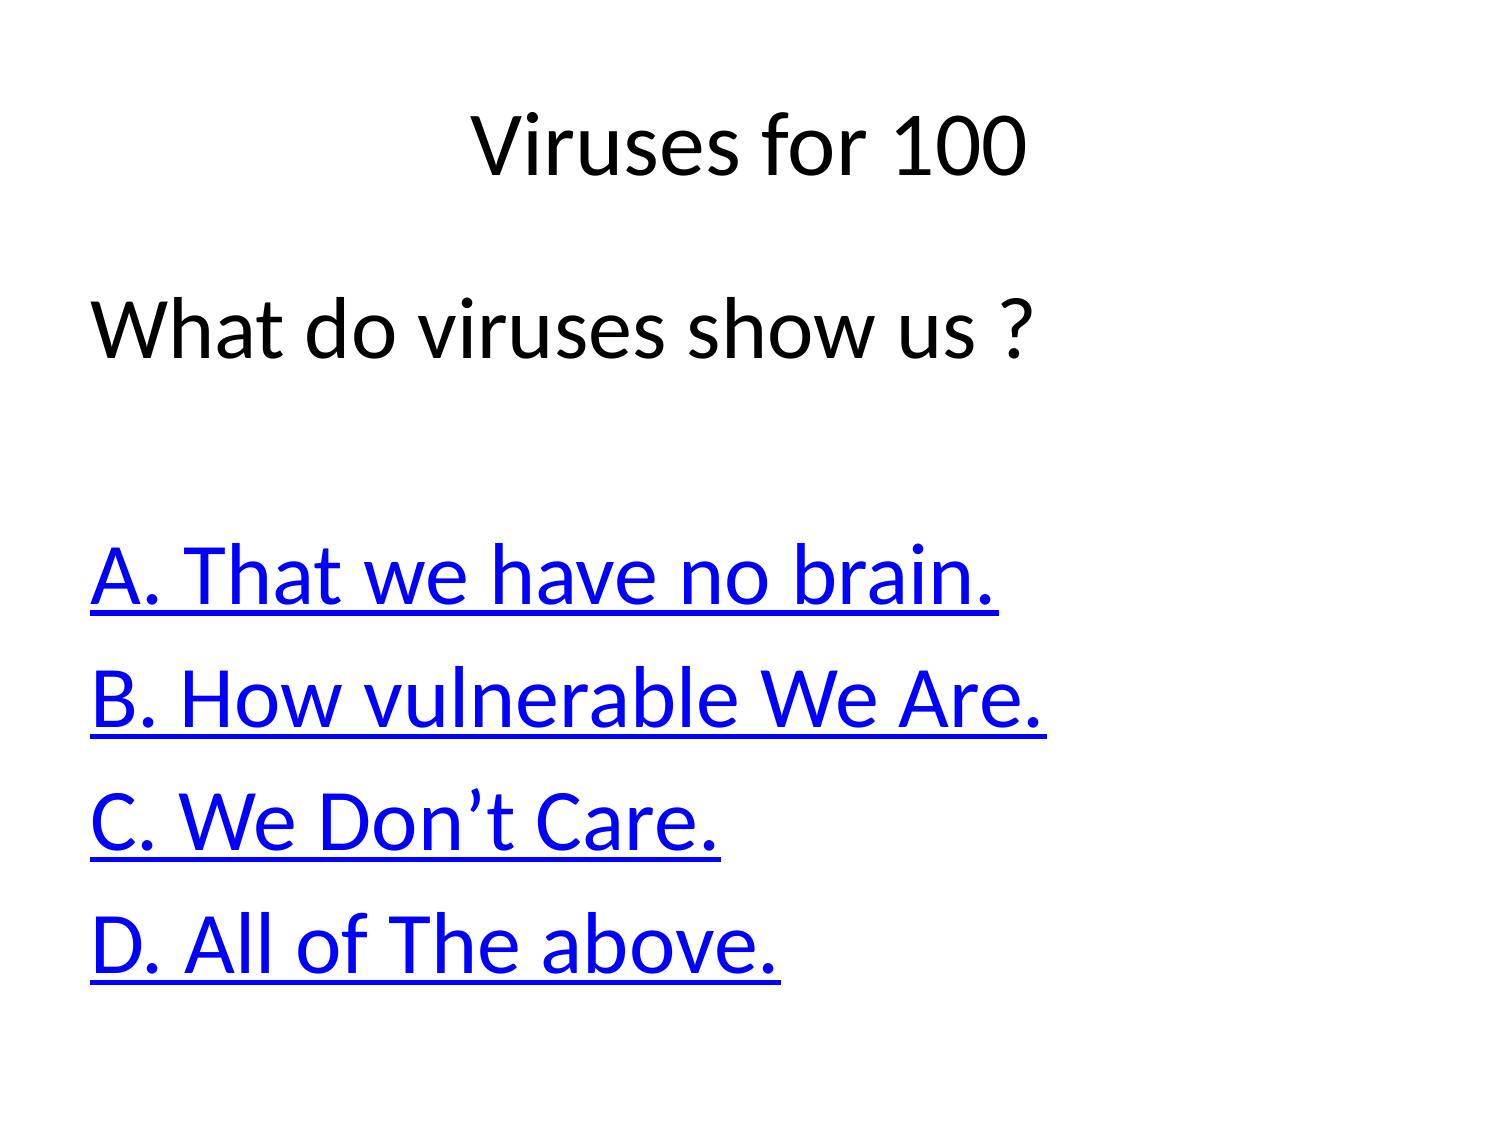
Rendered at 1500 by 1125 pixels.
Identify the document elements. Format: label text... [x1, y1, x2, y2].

title Viruses for 100 [75, 45, 1425, 233]
list What do viruses show us ? A. That we have no brain. B. How vulnerable We Are. C. We Don’t Care. D. All of The above. [75, 262, 1425, 1005]
